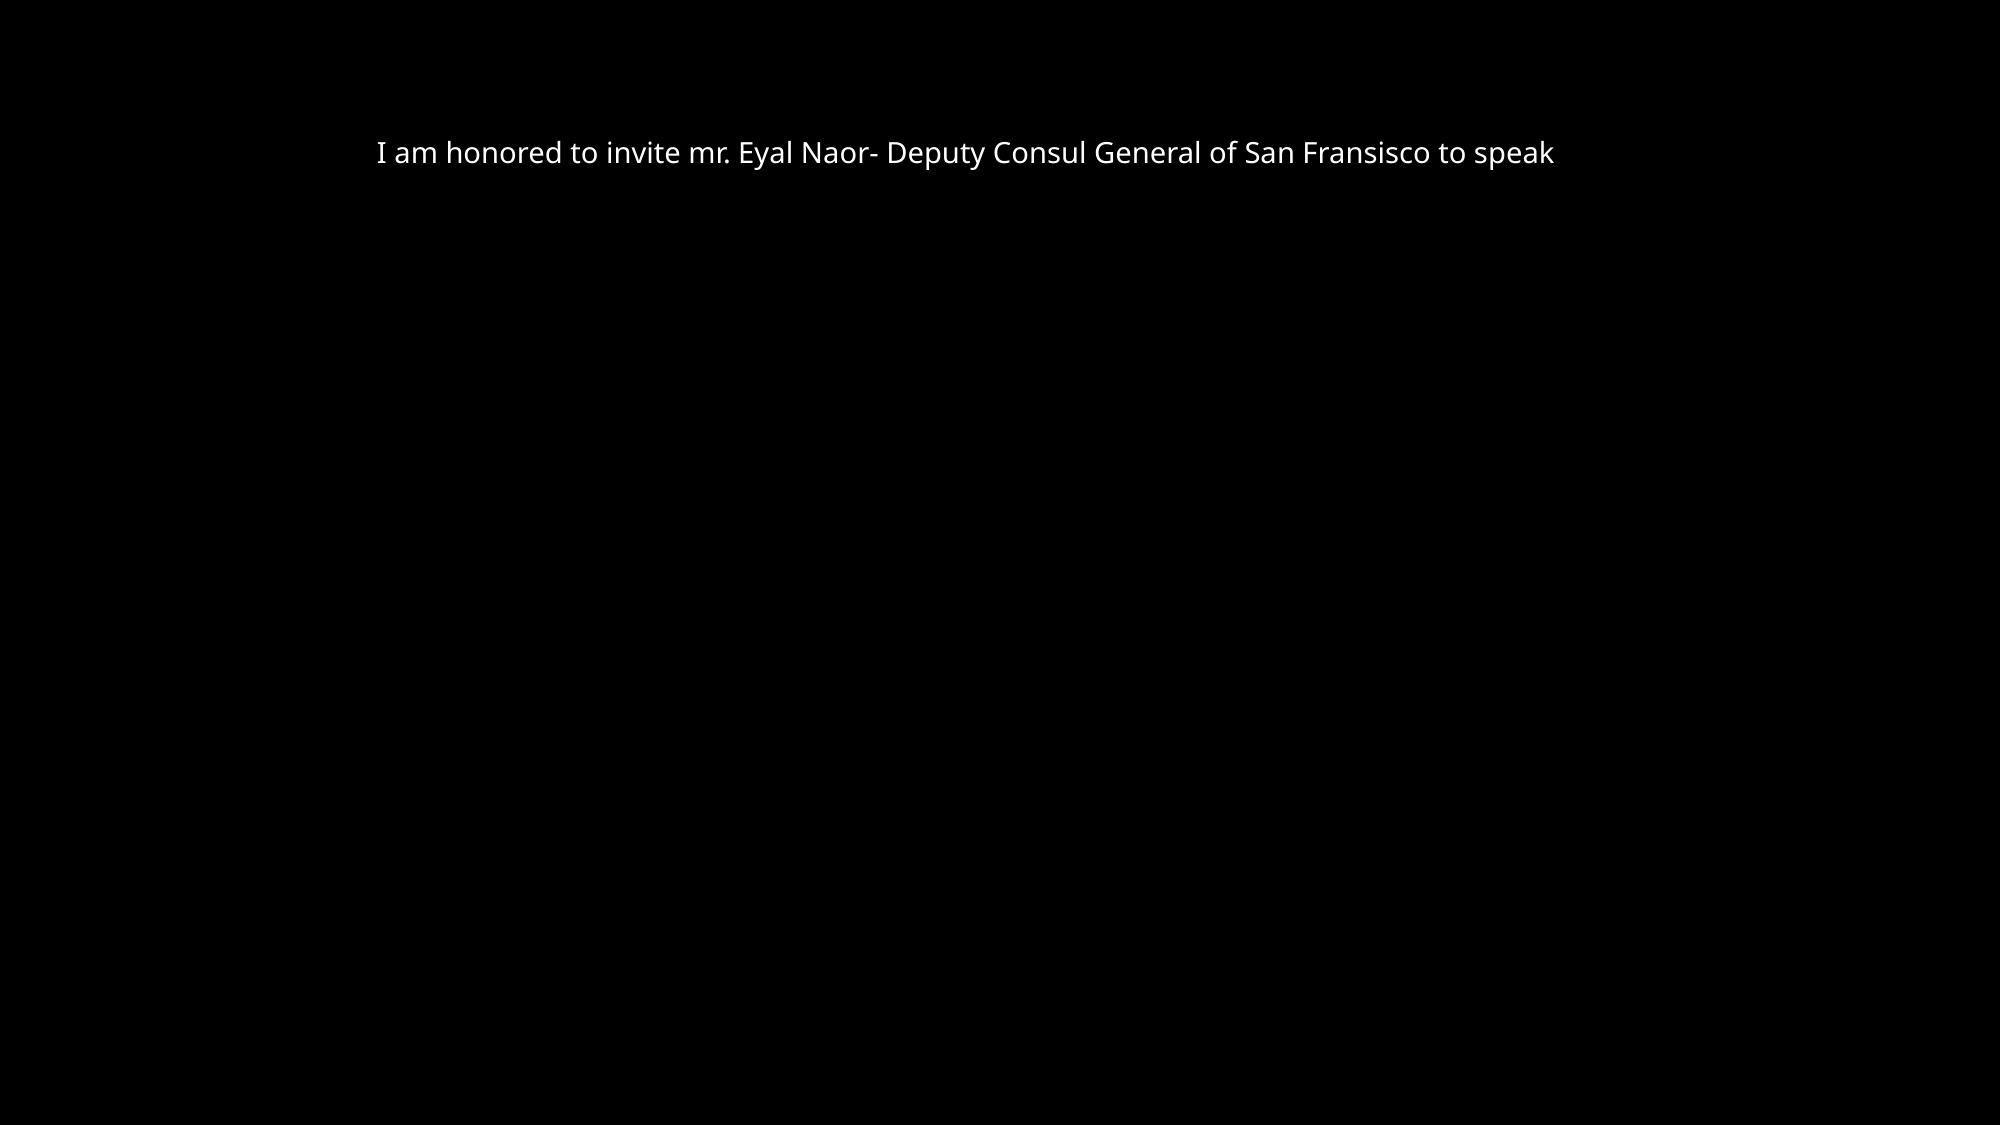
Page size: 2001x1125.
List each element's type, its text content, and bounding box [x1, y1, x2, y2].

text_box I am honored to invite mr. Eyal Naor- Deputy Consul General of San Fransisco to speak [362, 126, 1571, 177]
